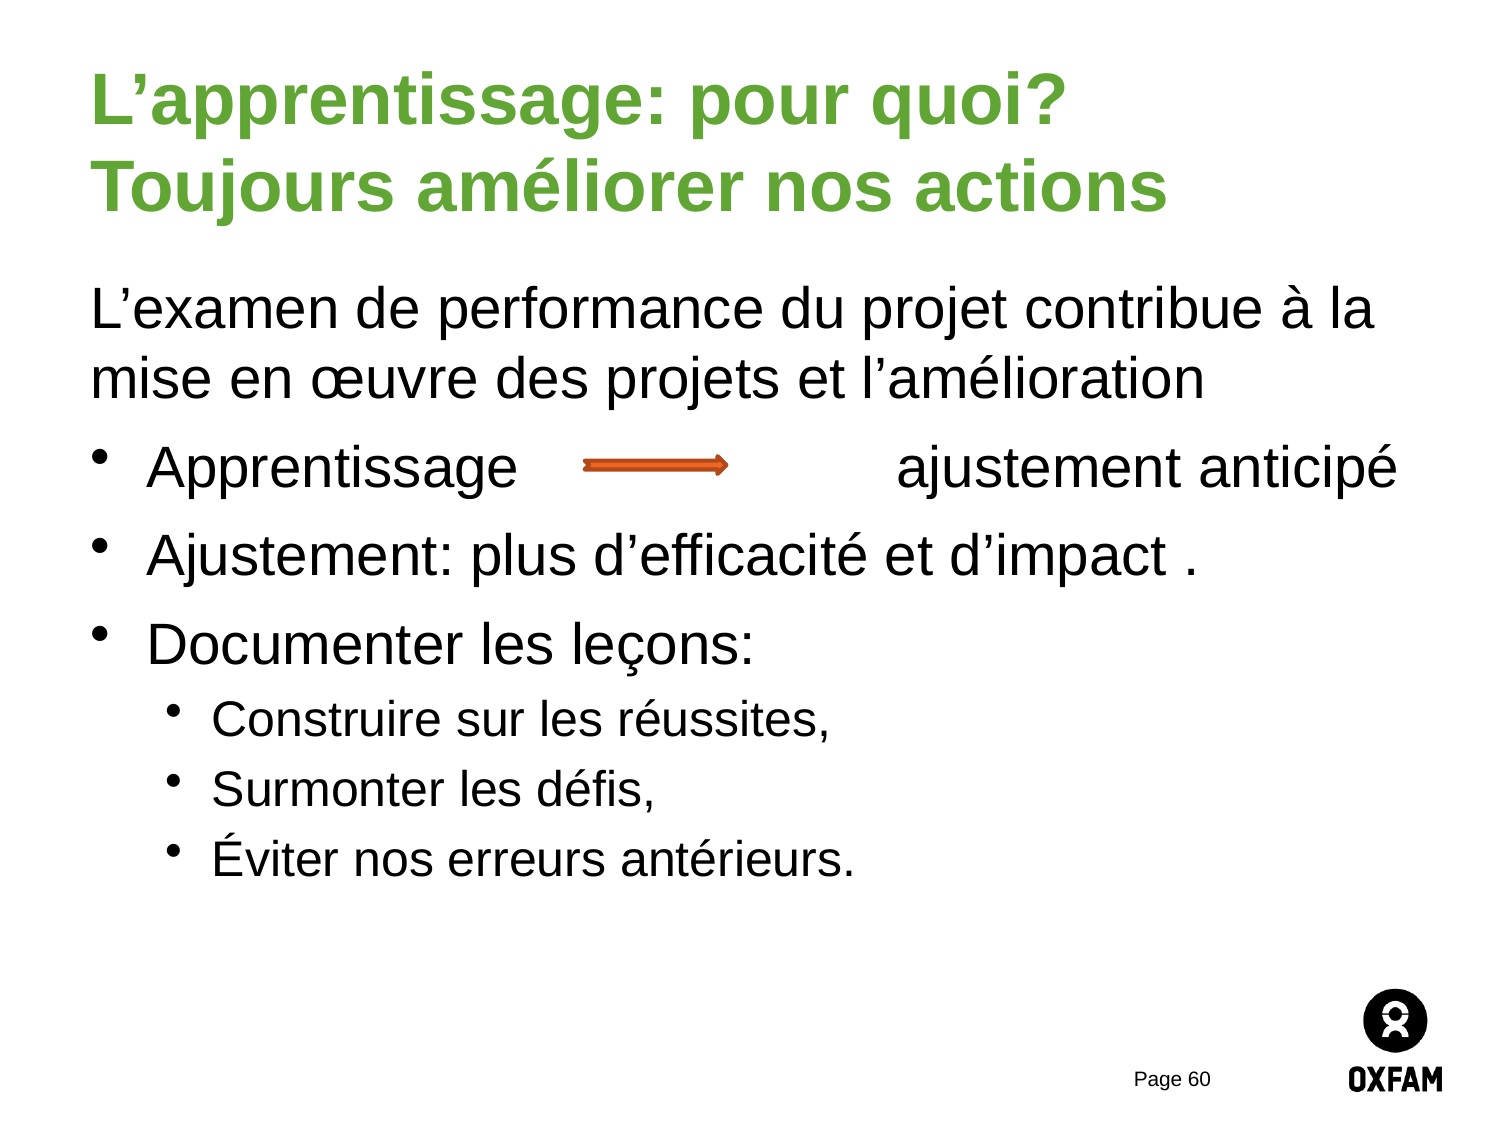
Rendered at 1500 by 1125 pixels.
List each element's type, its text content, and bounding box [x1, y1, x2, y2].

list L’examen de performance du projet contribue à la mise en œuvre des projets et l’amélioration Apprentissage ajustement anticipé Ajustement: plus d’efficacité et d’impact . Documenter les leçons: Construire sur les réussites, Surmonter les défis, Éviter nos erreurs antérieurs. [74, 262, 1426, 965]
picture [1345, 985, 1445, 1095]
text_box [582, 454, 729, 476]
title L’apprentissage: pour quoi? Toujours améliorer nos actions [74, 44, 1460, 233]
